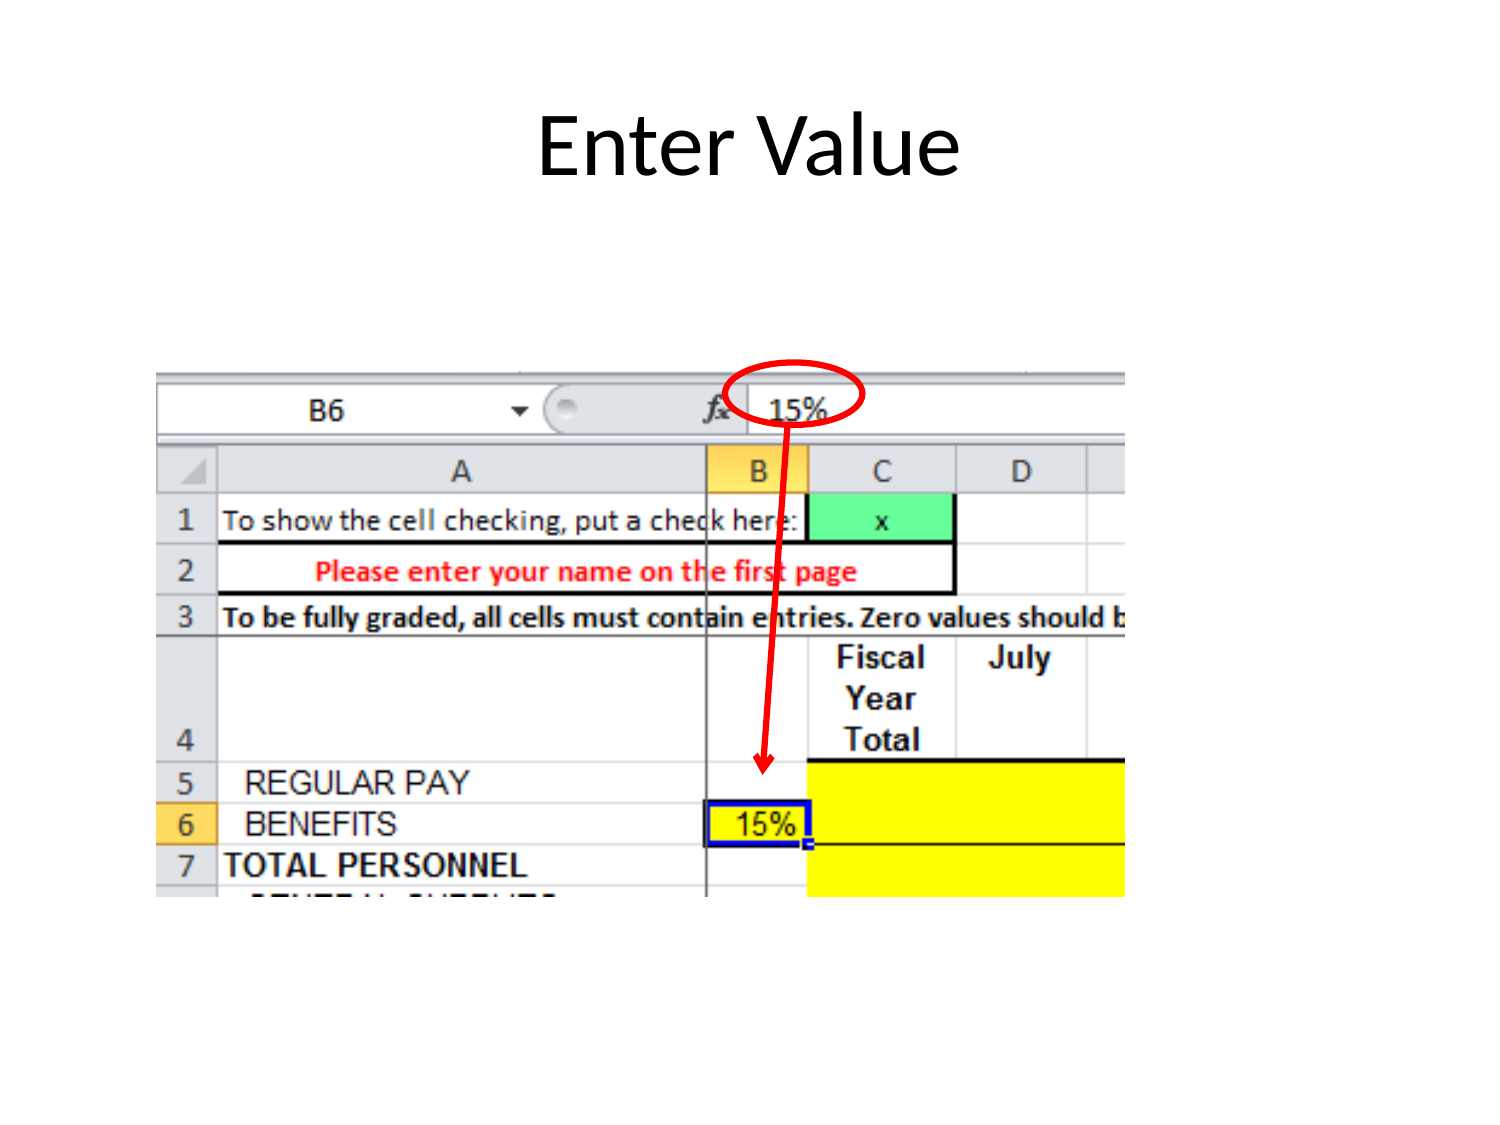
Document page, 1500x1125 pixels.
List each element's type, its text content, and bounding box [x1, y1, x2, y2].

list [155, 371, 1126, 897]
title Enter Value [75, 45, 1425, 233]
text_box [745, 360, 842, 369]
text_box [762, 424, 788, 776]
